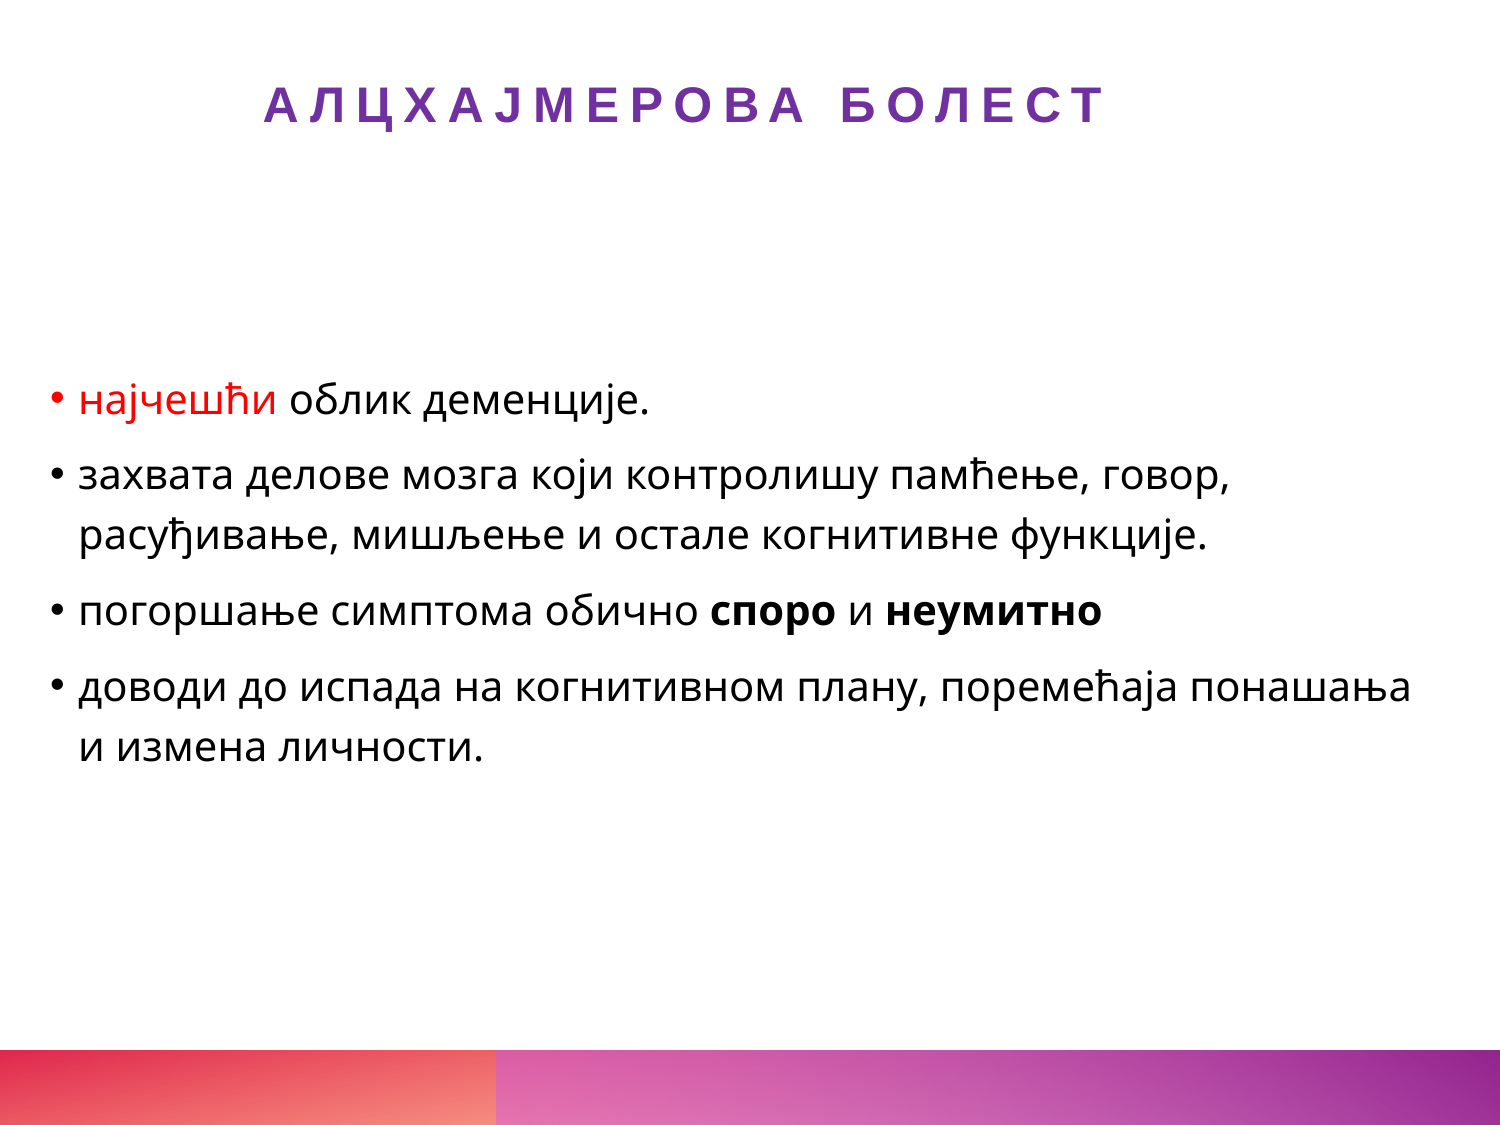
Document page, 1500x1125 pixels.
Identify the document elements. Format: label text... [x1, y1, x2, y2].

list најчешћи облик деменције. захвата делове мозга који контролишу памћење, говор, расуђивање, мишљење и остале когнитивне функције. погоршање симптома обично споро и неумитно доводи до испада на когнитивном плану, поремећаја понашања и измена личности. [50, 362, 1429, 950]
title Алцхајмерова болест [262, 50, 1238, 132]
